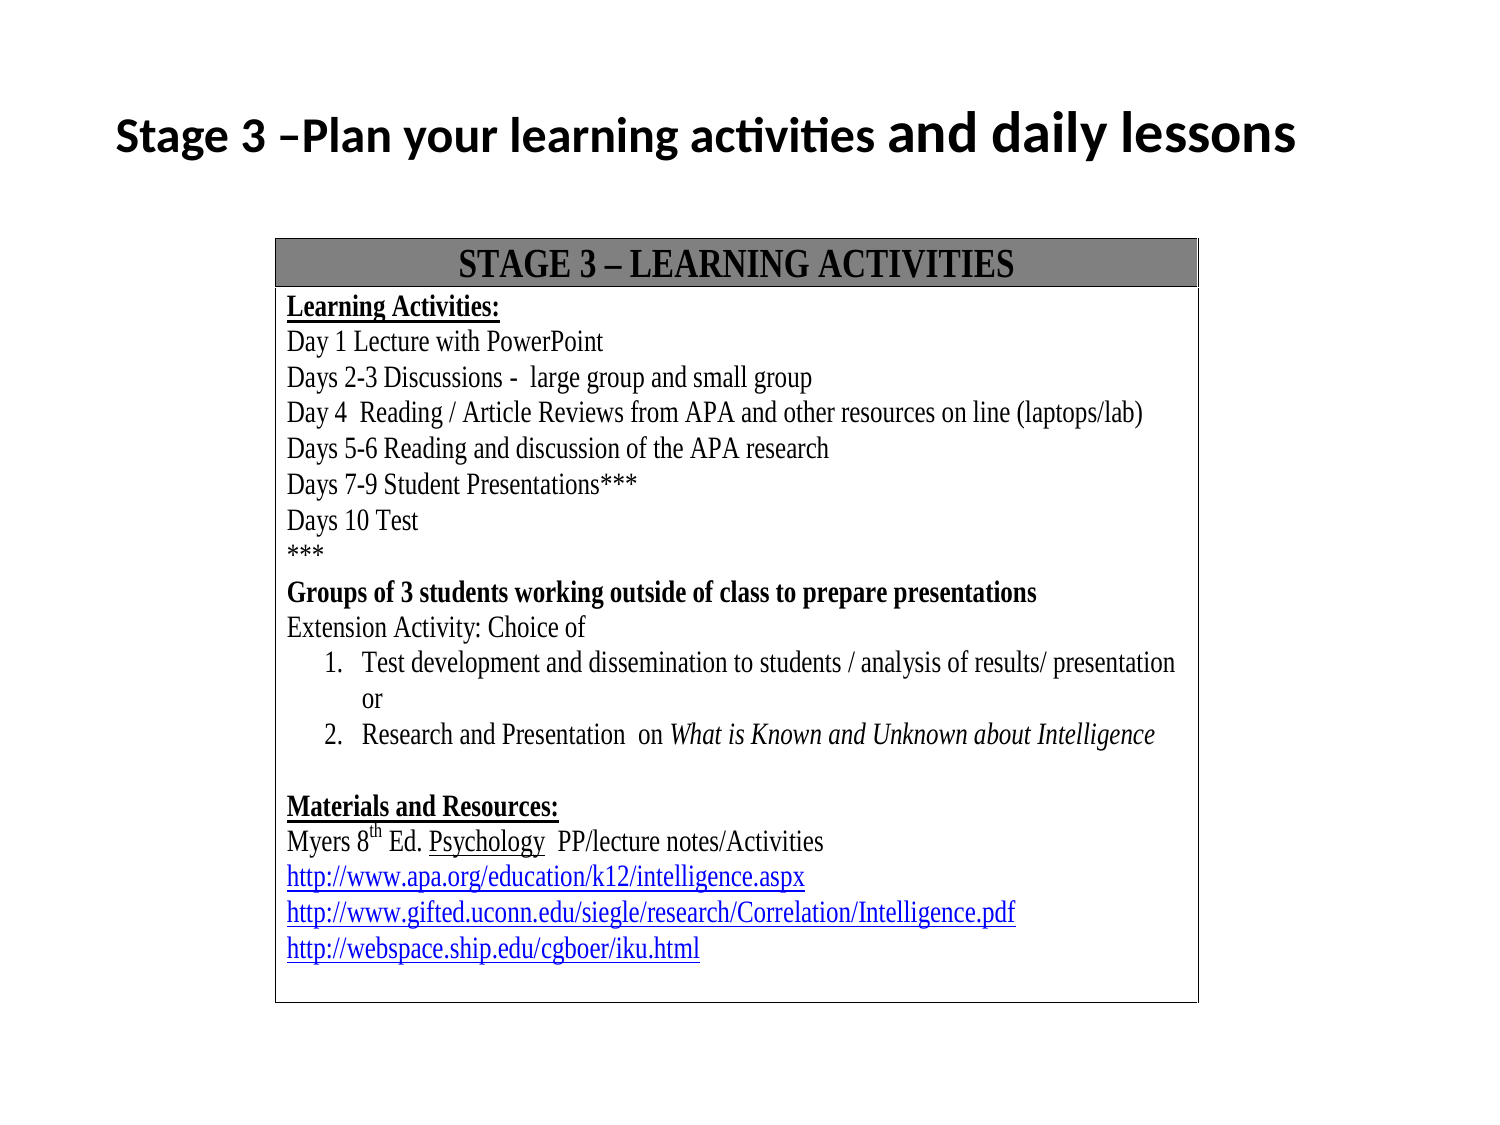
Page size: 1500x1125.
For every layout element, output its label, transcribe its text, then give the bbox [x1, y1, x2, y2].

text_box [274, 237, 1200, 1038]
text_box Stage 3 –Plan your learning activities and daily lessons [0, 87, 1413, 172]
